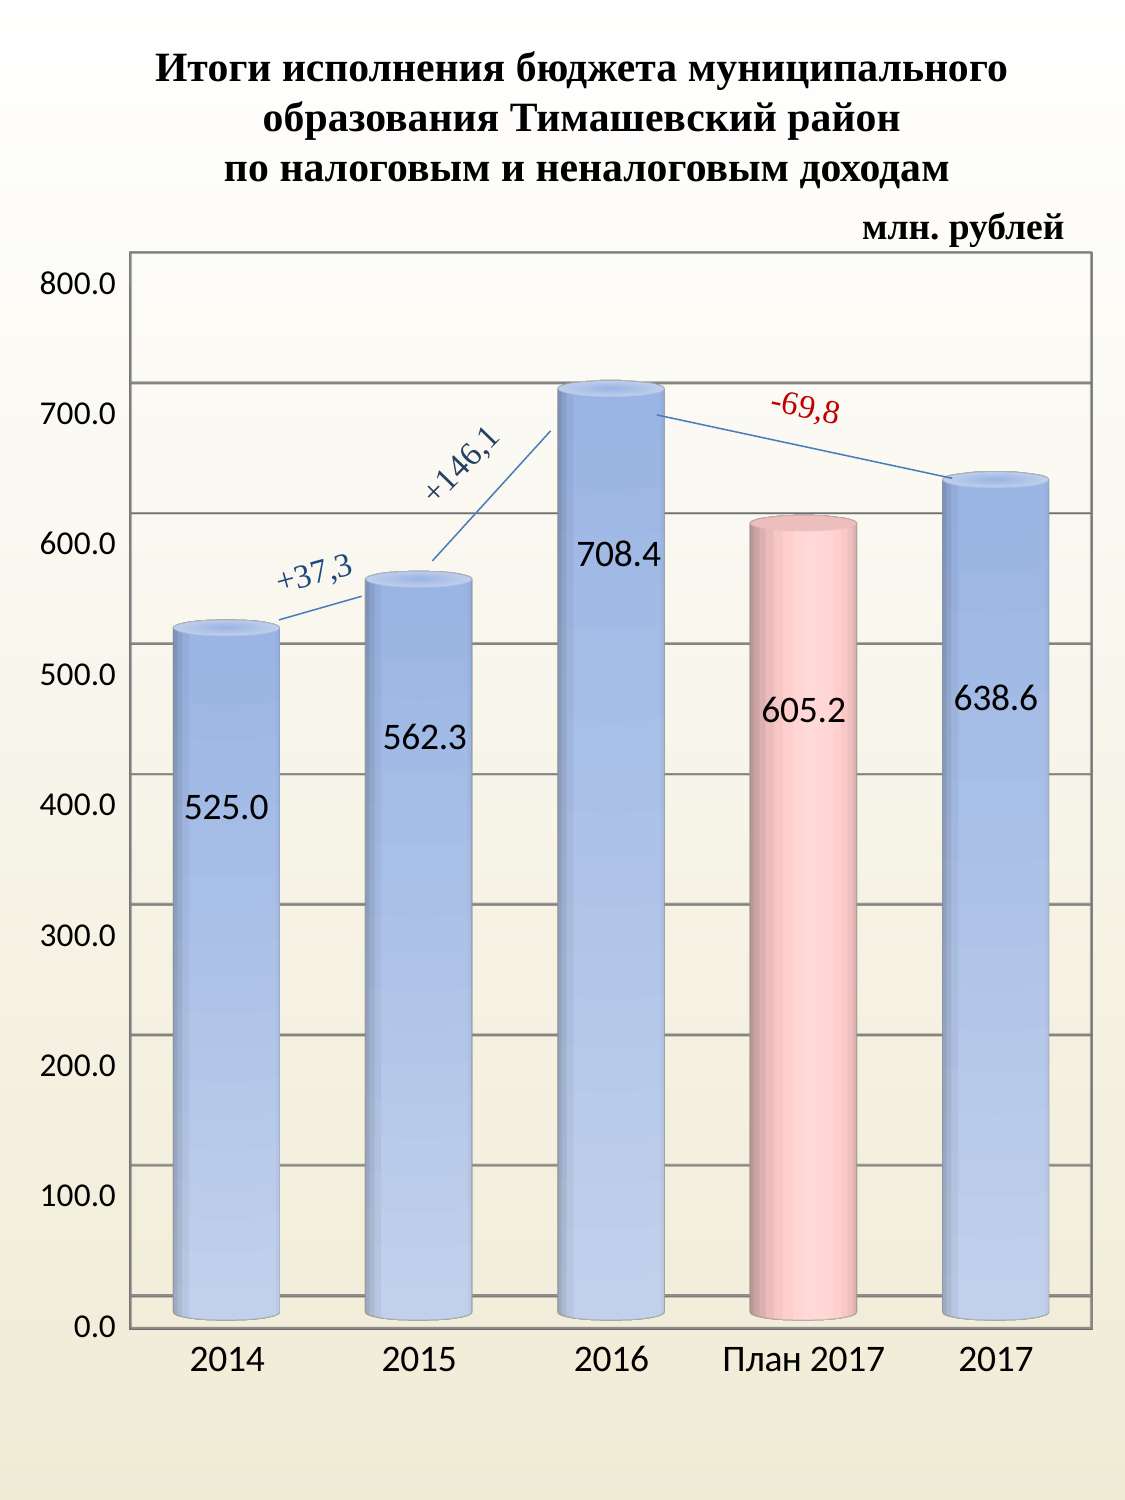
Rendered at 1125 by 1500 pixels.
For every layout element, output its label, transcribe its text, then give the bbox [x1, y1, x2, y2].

title Итоги исполнения бюджета муниципального образования Тимашевский район по налоговым и неналоговым доходам [38, 52, 1125, 177]
text_box млн. рублей [847, 194, 1080, 228]
chart [18, 229, 1107, 1459]
